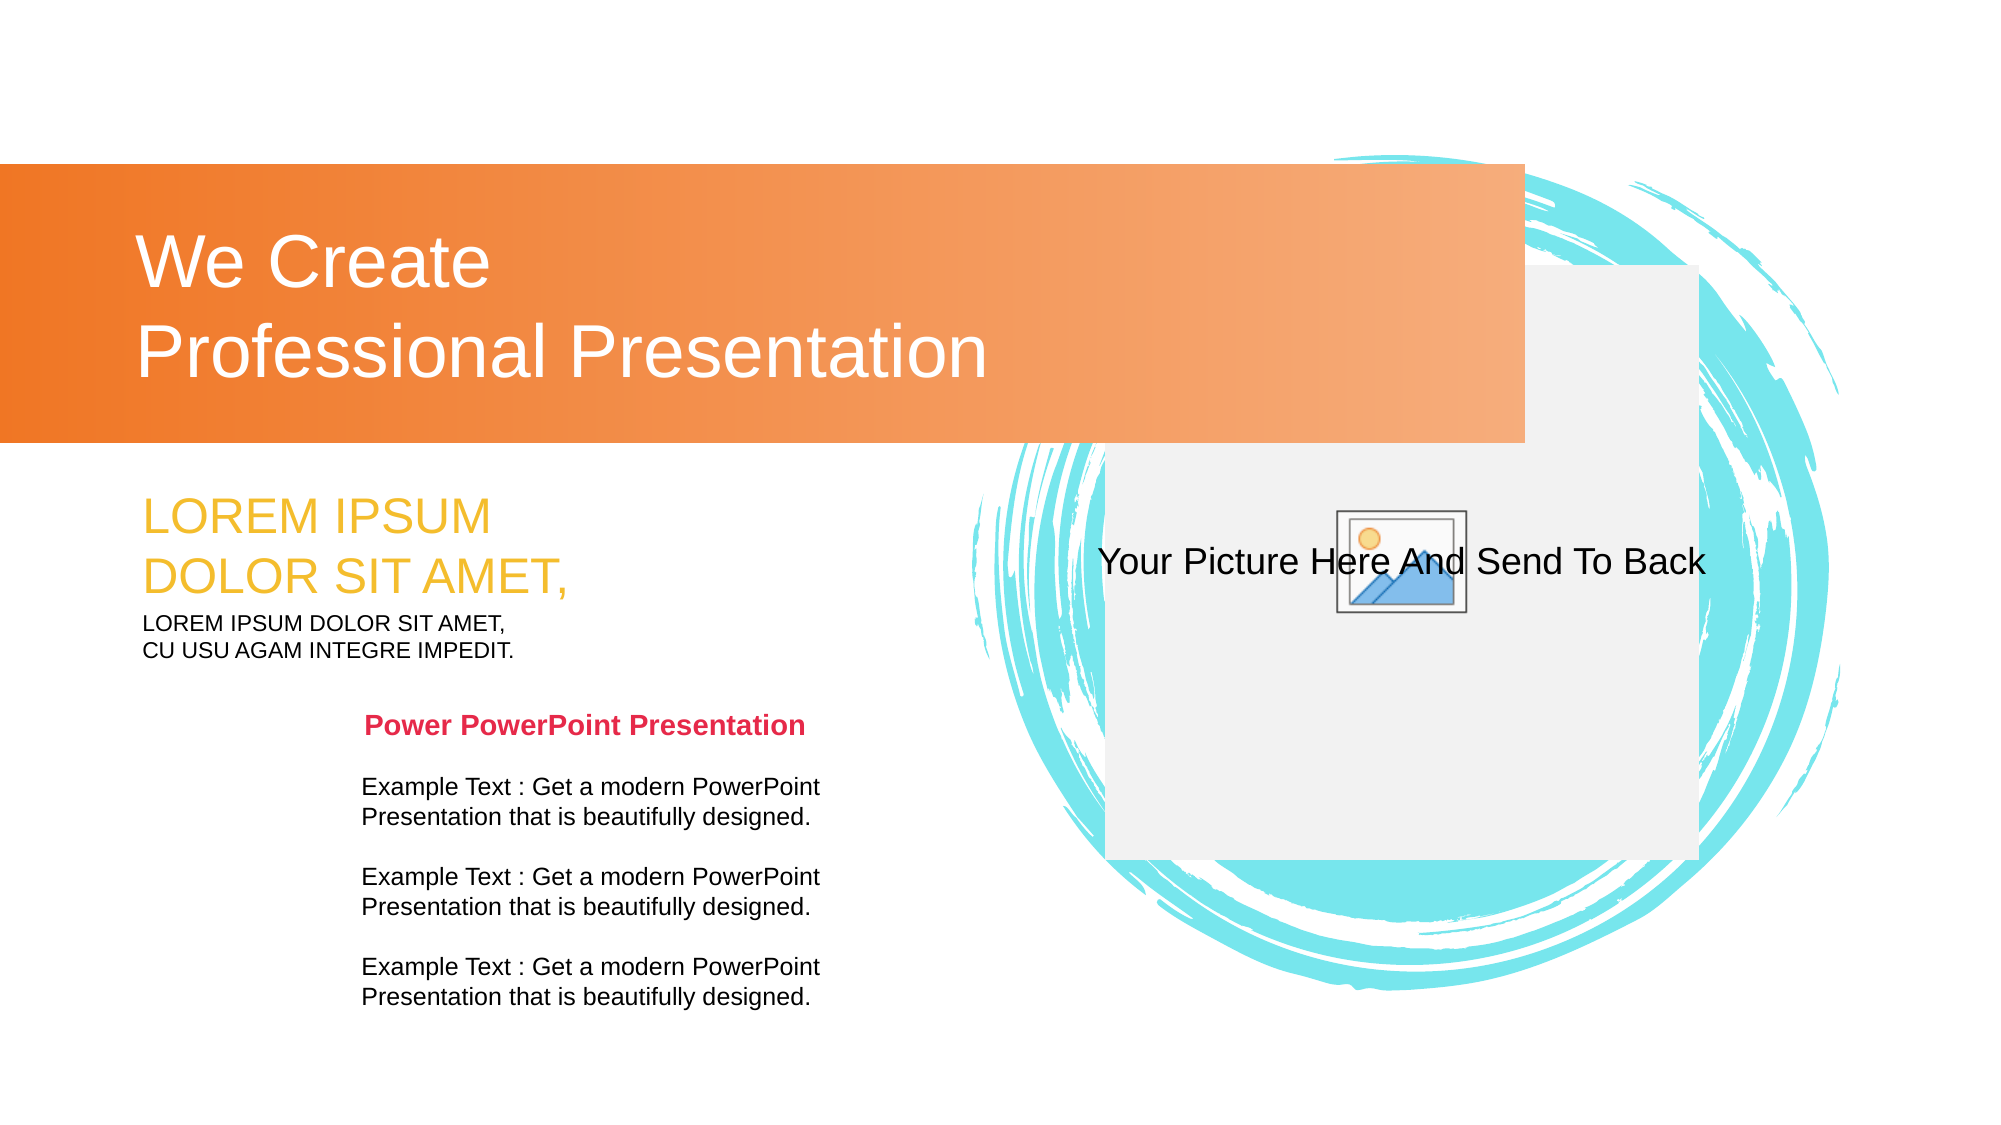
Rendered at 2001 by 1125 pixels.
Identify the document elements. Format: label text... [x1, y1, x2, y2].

text_box Power PowerPoint Presentation [346, 699, 845, 749]
text_box We Create Professional Presentation [127, 212, 1000, 393]
text_box [1088, 450, 1095, 465]
text_box [0, 164, 1526, 443]
text_box LOREM IPSUM DOLOR SIT AMET, CU USU AGAM INTEGRE IMPEDIT. [127, 612, 630, 671]
text_box LOREM IPSUM DOLOR SIT AMET, [127, 476, 630, 612]
picture [1104, 265, 1699, 860]
text_box Example Text : Get a modern PowerPoint Presentation that is beautifully designed. Example Text : Get a modern PowerPoint Presentation that is beautifully designed. Example Text : Get a modern PowerPoint Presentation that is beautifully designed. [346, 763, 849, 1018]
